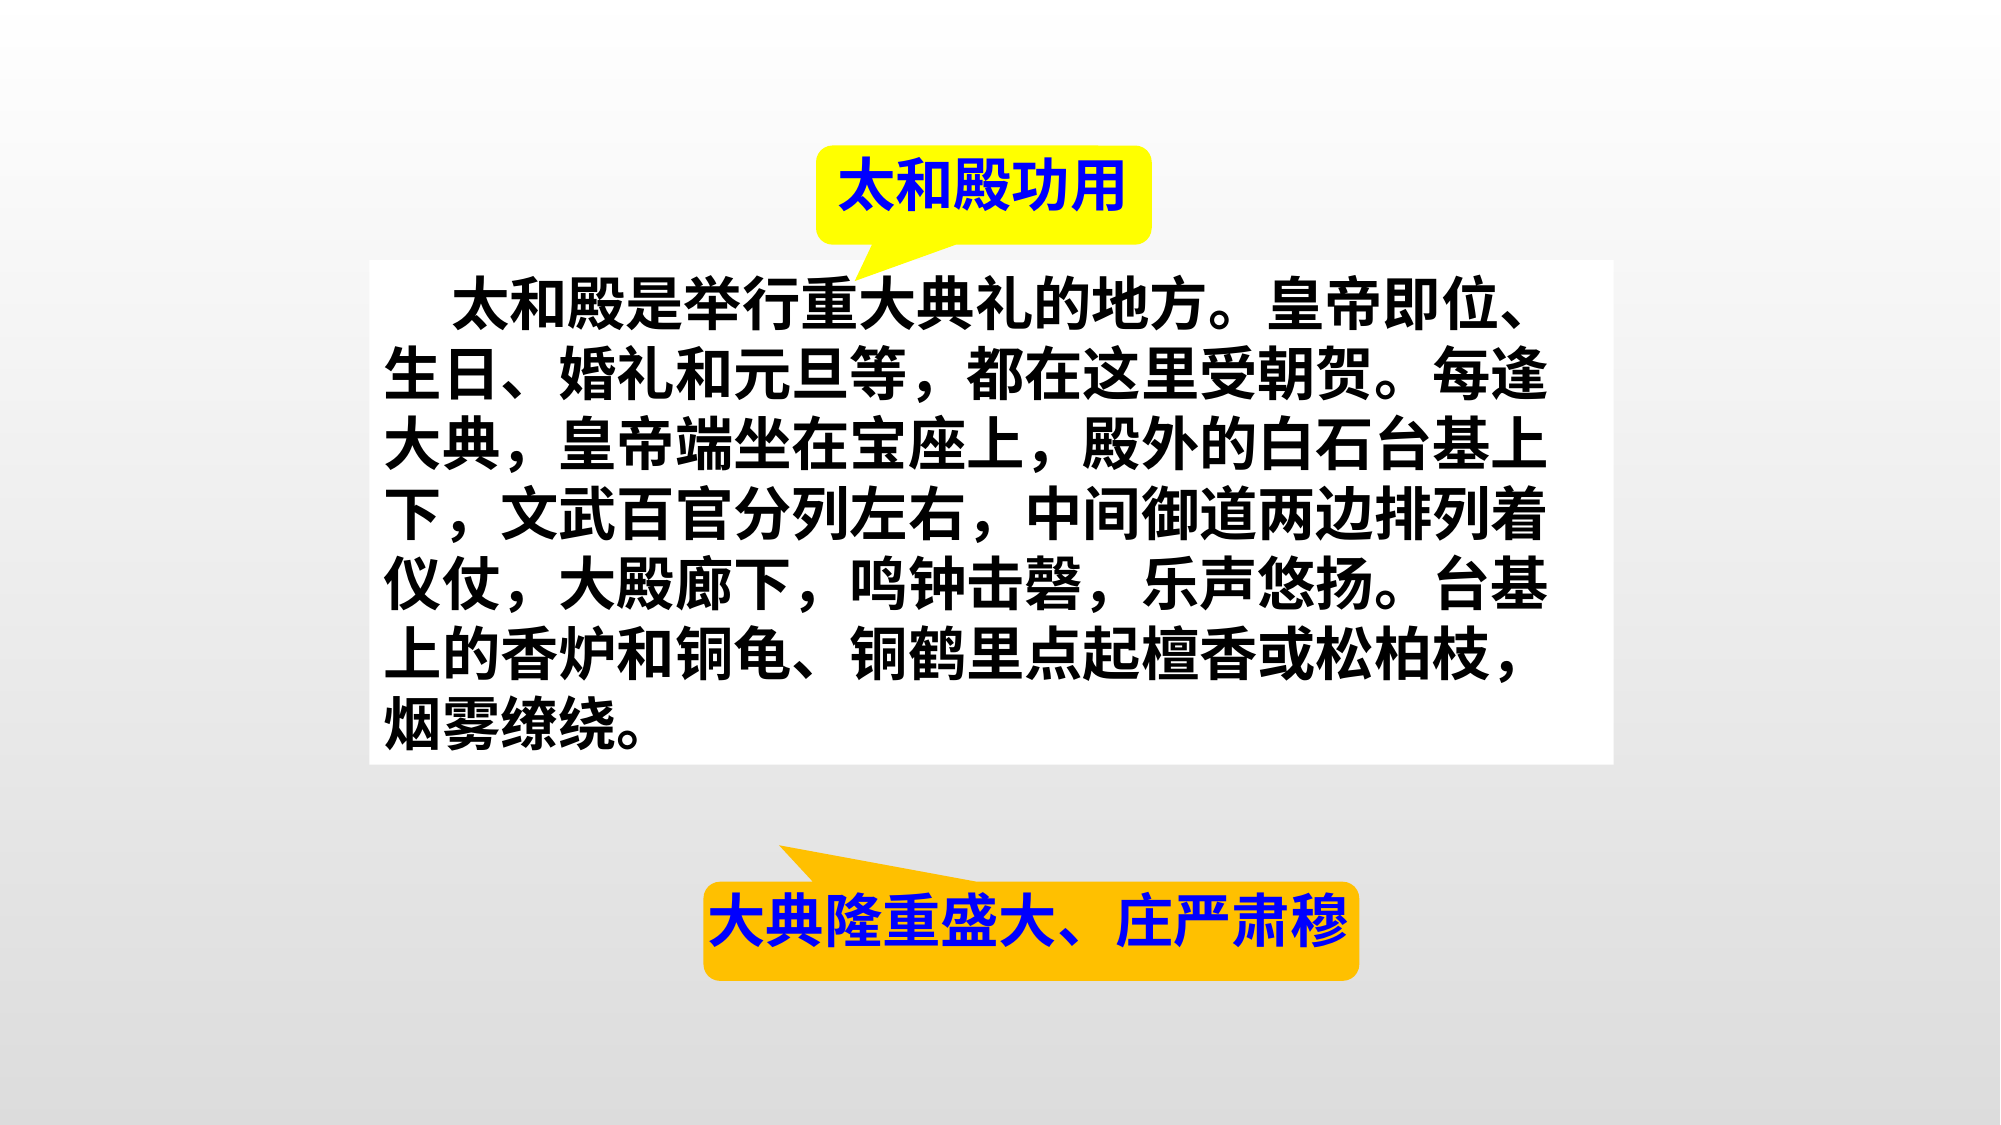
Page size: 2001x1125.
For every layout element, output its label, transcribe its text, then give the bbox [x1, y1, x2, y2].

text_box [815, 140, 1152, 245]
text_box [687, 876, 1369, 981]
text_box 太和殿是举行重大典礼的地方。皇帝即位、生日、婚礼和元旦等，都在这里受朝贺。每逢大典，皇帝端坐在宝座上，殿外的白石台基上下，文武百官分列左右，中间御道两边排列着仪仗，大殿廊下，鸣钟击磬，乐声悠扬。台基上的香炉和铜龟、铜鹤里点起檀香或松柏枝，烟雾缭绕。 [369, 260, 1614, 765]
